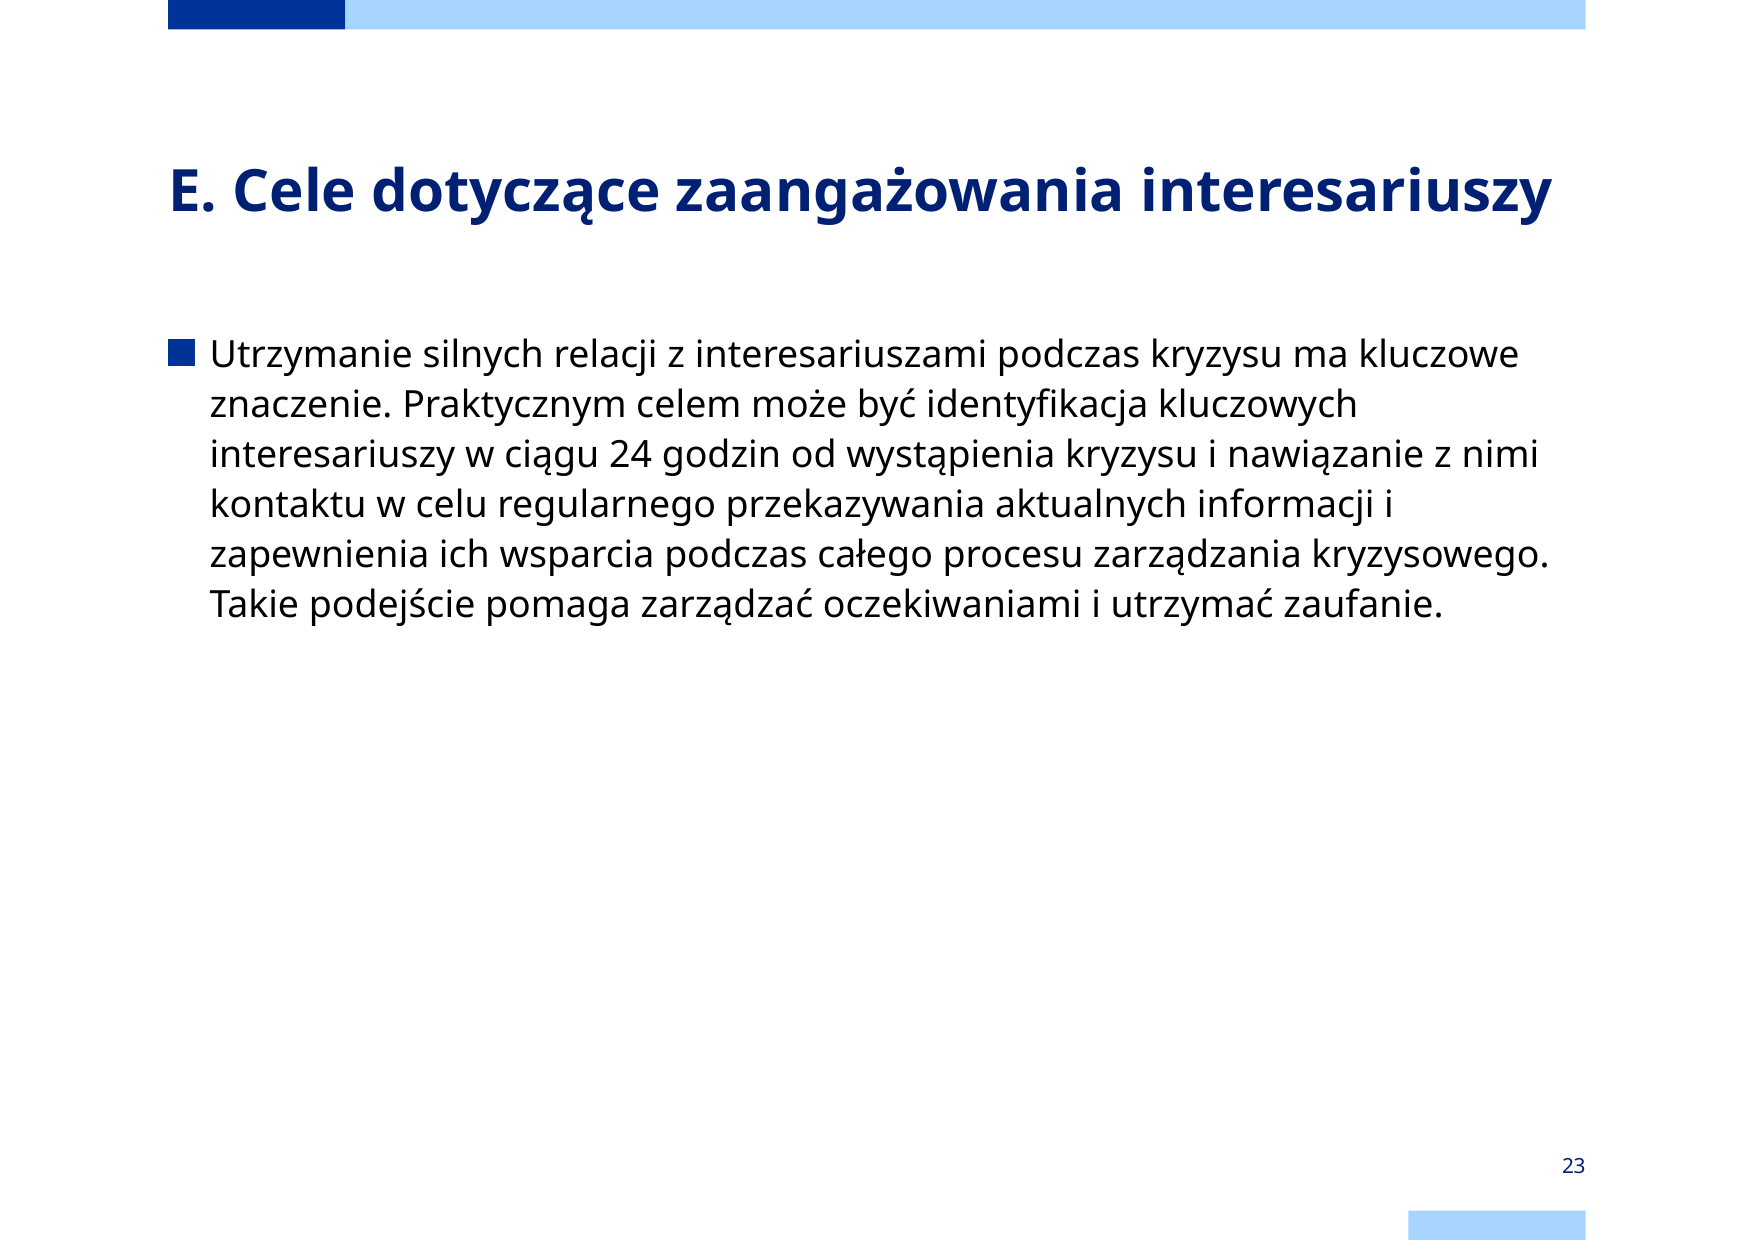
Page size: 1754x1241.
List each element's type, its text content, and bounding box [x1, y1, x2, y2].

title E. Cele dotyczące zaangażowania interesariuszy [168, 147, 1586, 324]
list Utrzymanie silnych relacji z interesariuszami podczas kryzysu ma kluczowe znaczenie. Praktycznym celem może być identyfikacja kluczowych interesariuszy w ciągu 24 godzin od wystąpienia kryzysu i nawiązanie z nimi kontaktu w celu regularnego przekazywania aktualnych informacji i zapewnienia ich wsparcia podczas całego procesu zarządzania kryzysowego. Takie podejście pomaga zarządzać oczekiwaniami i utrzymać zaufanie. [168, 324, 1586, 1093]
picture [168, 339, 195, 366]
slide_number 23 [1408, 1151, 1586, 1182]
